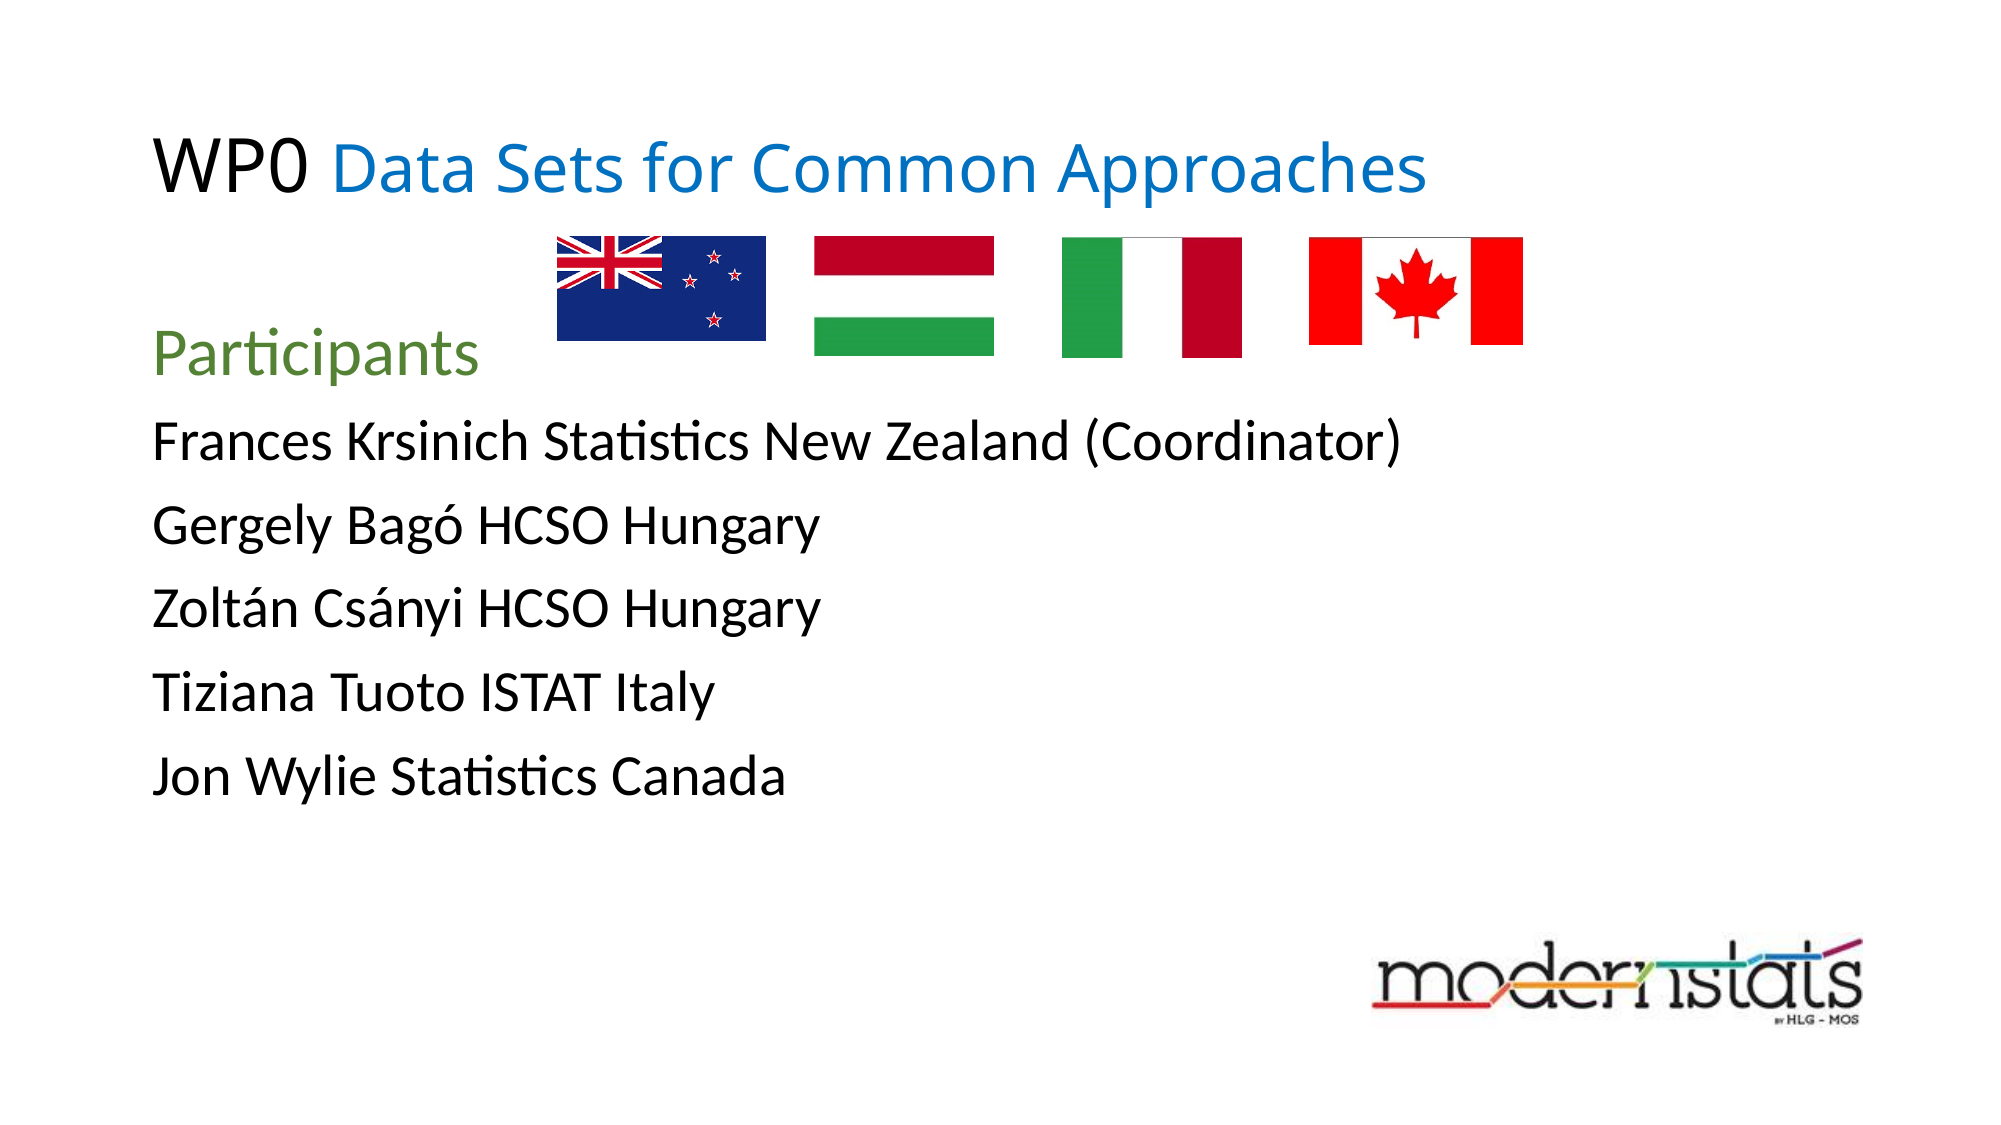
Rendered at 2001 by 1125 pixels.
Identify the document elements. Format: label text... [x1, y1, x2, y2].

picture [1371, 1014, 1863, 1028]
list Participants Frances Krsinich Statistics New Zealand (Coordinator) Gergely Bagó HCSO Hungary Zoltán Csányi HCSO Hungary Tiziana Tuoto ISTAT Italy Jon Wylie Statistics Canada [137, 299, 1863, 1014]
title WP0 Data Sets for Common Approaches [137, 59, 1863, 278]
picture [557, 236, 766, 341]
picture [1309, 237, 1523, 345]
picture [1061, 237, 1242, 358]
picture [814, 236, 994, 356]
